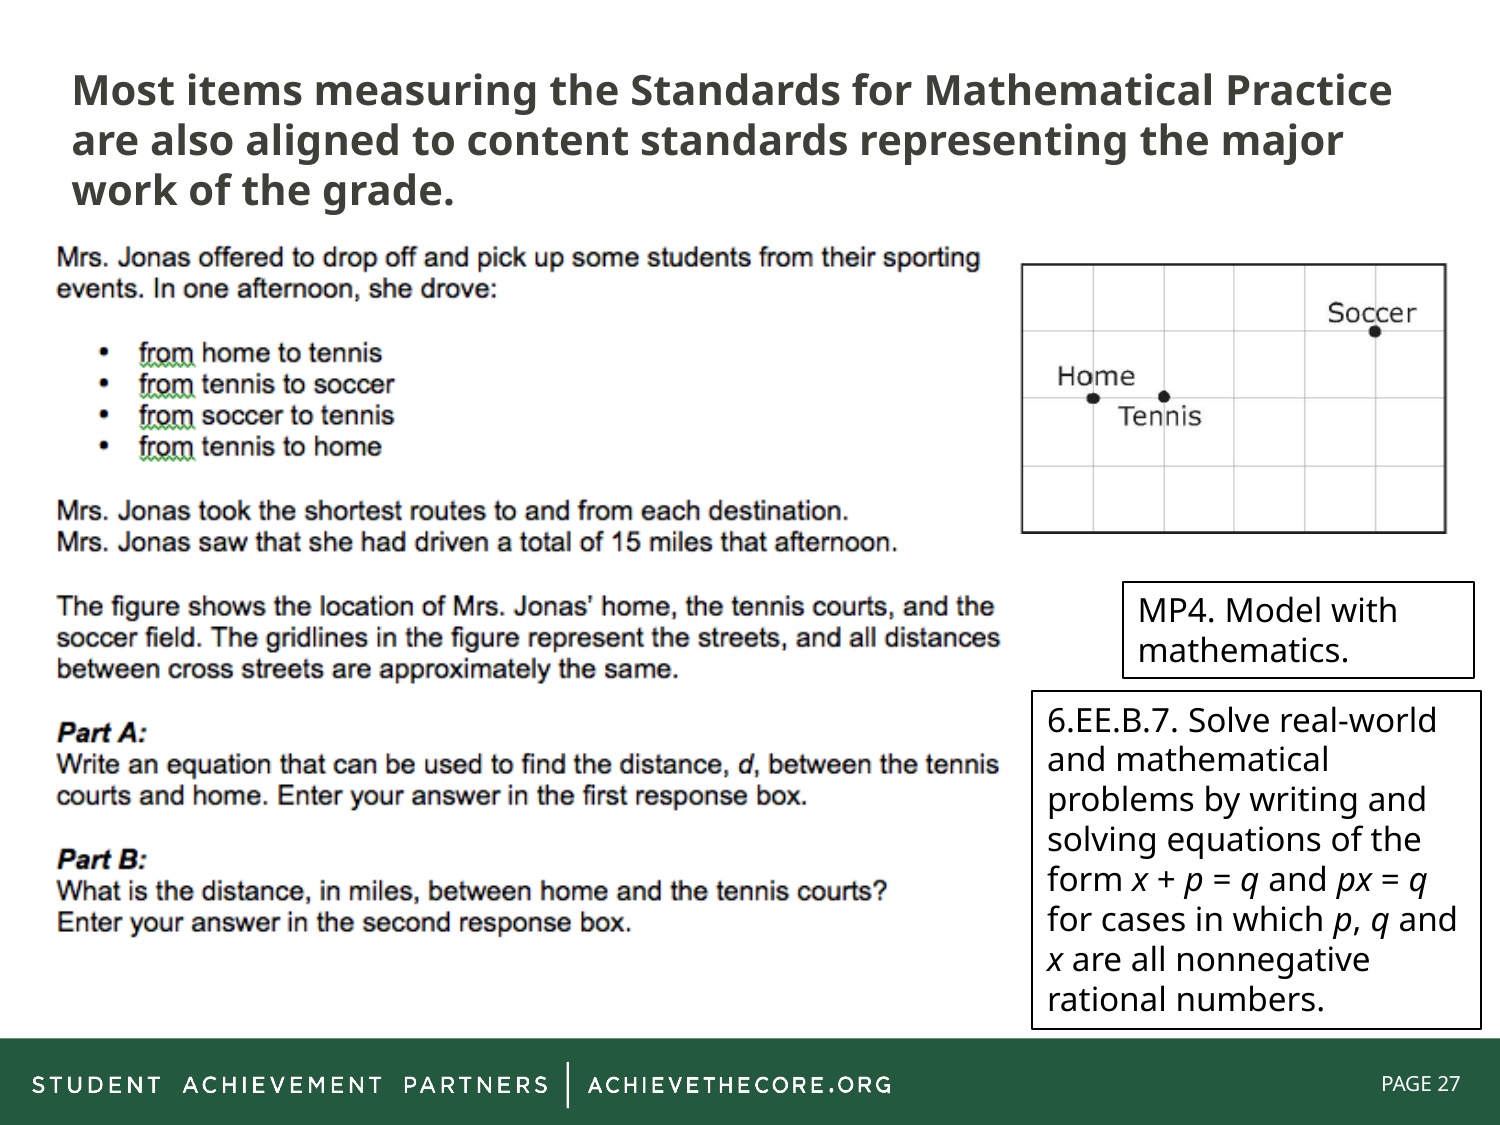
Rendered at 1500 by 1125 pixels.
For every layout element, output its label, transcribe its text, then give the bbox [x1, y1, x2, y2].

picture [12, 1055, 911, 1112]
title Most items measuring the Standards for Mathematical Practice are also aligned to content standards representing the major work of the grade. [56, 45, 1425, 233]
text_box 6.EE.B.7. Solve real-world and mathematical problems by writing and solving equations of the form x + p = q and px = q for cases in which p, q and x are all nonnegative rational numbers. [1032, 691, 1481, 1030]
picture [33, 232, 1451, 965]
text_box MP4. Model with mathematics. [1122, 581, 1474, 678]
